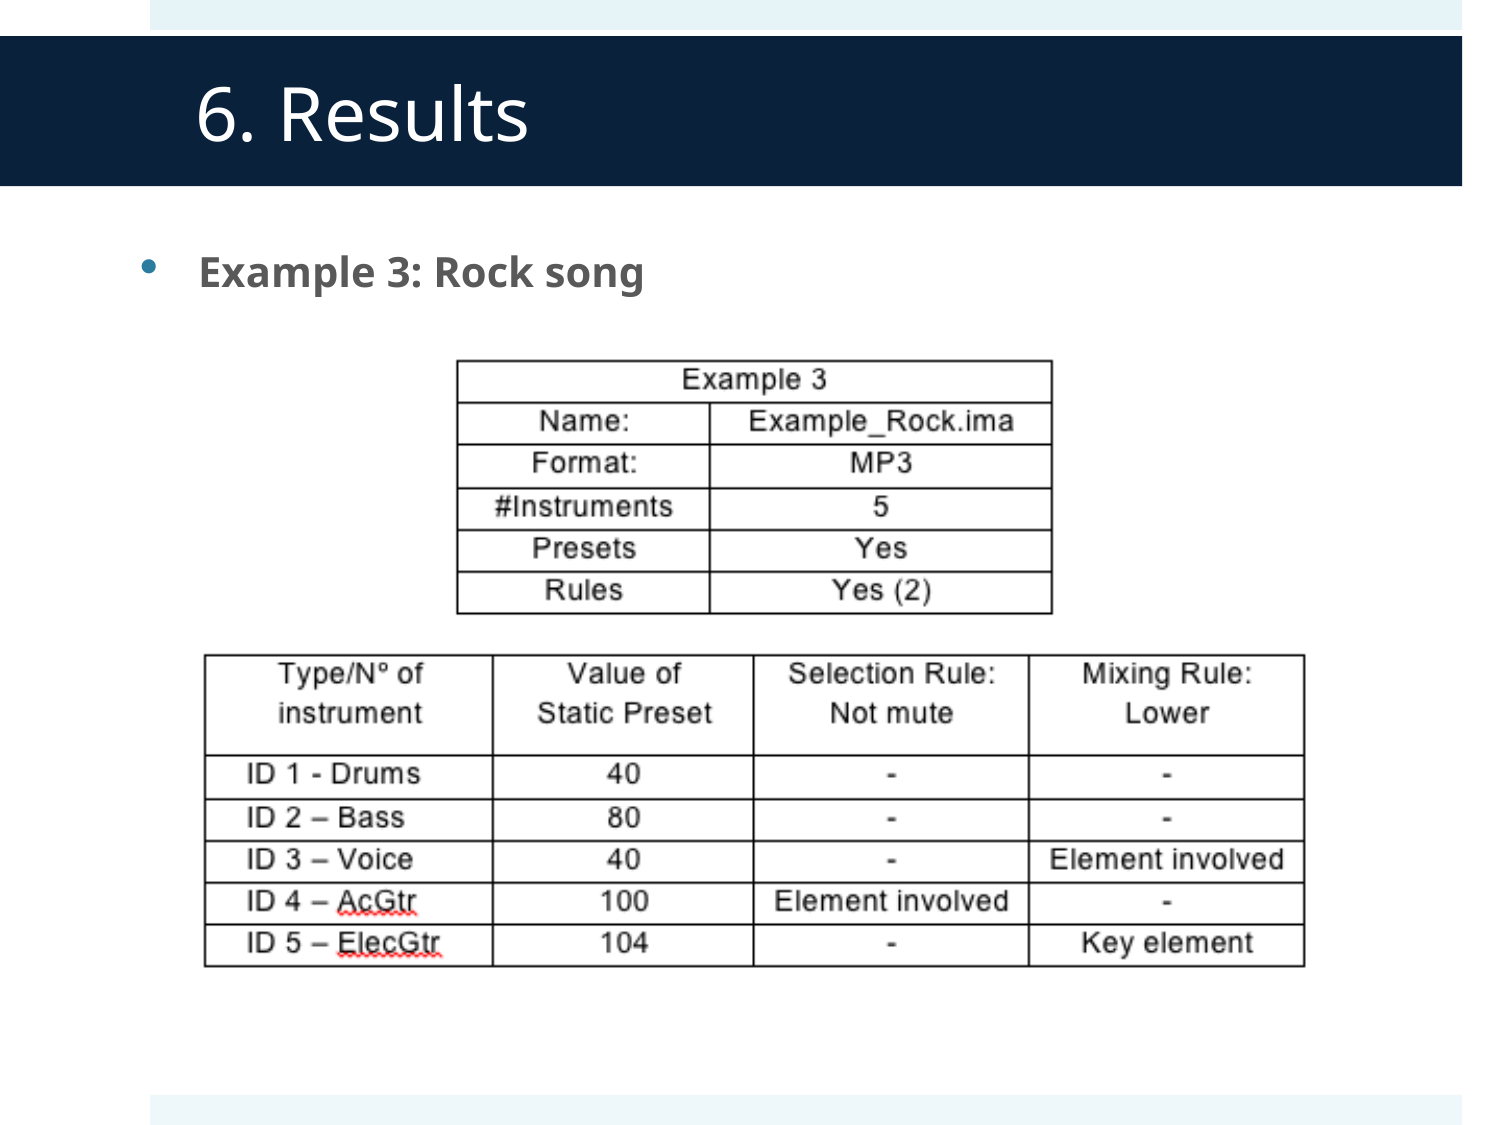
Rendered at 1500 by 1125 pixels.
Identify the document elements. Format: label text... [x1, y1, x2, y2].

picture [192, 348, 1310, 973]
title 6. Results [0, 36, 1463, 187]
list Example 3: Rock song [126, 238, 1407, 972]
